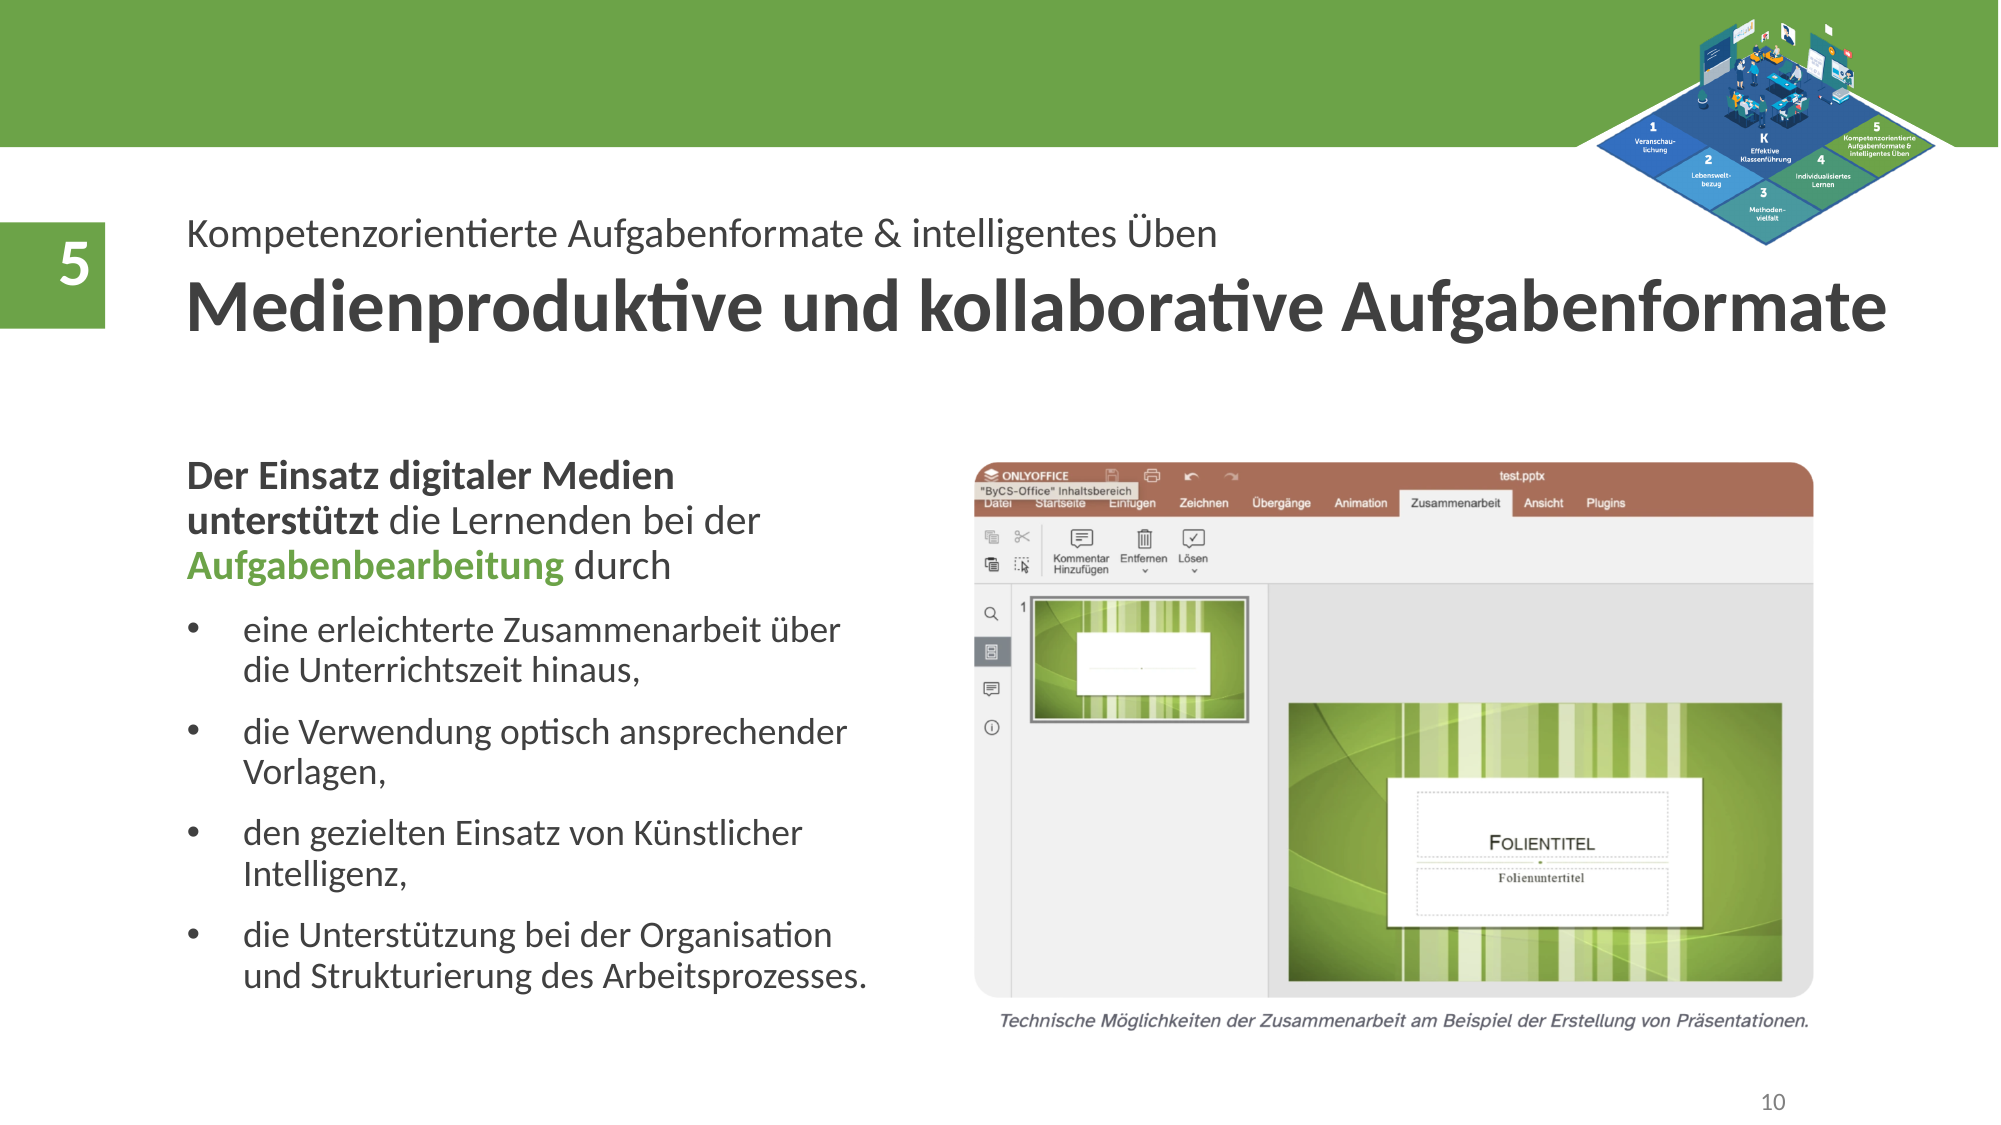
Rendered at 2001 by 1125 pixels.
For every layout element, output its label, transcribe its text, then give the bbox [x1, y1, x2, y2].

list Medienproduktive und kollaborative Aufgabenformate [170, 272, 1922, 356]
list Kompetenzorientierte Aufgabenformate & intelligentes Üben [171, 180, 1615, 264]
picture [966, 446, 1828, 1043]
slide_number 10 [1350, 1075, 1801, 1125]
list Der Einsatz digitaler Medien unterstützt die Lernenden bei der Aufgabenbearbeitung durch eine erleichterte Zusammenarbeit über die Unterrichtszeit hinaus, die Verwendung optisch ansprechender Vorlagen, den gezielten Einsatz von Künstlicher Intelligenz, die Unterstützung bei der Organisation und Strukturierung des Arbeitsprozesses. [171, 446, 886, 1038]
picture [1589, 12, 1942, 249]
